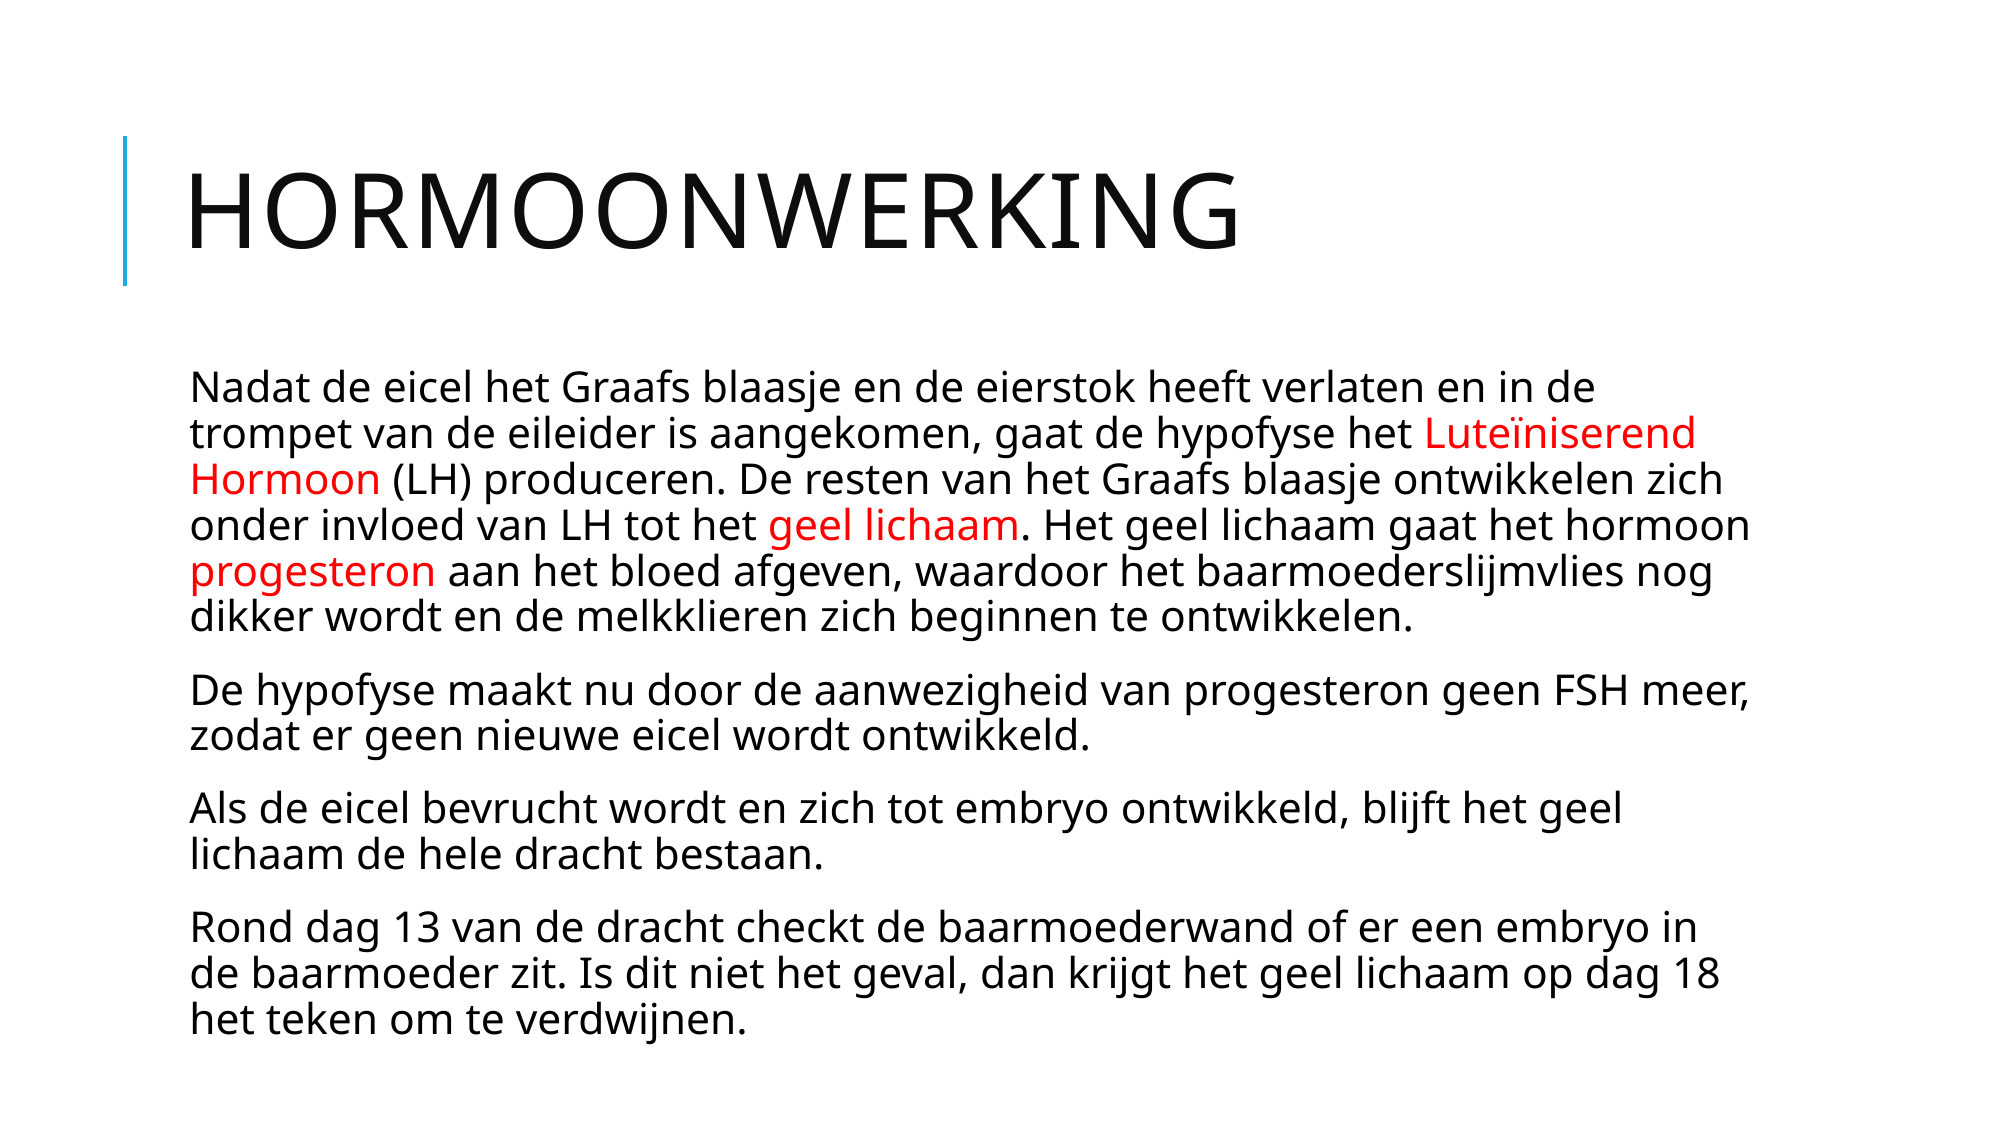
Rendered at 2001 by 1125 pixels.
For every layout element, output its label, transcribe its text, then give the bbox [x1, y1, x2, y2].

title Hormoonwerking [168, 96, 1763, 342]
list Nadat de eicel het Graafs blaasje en de eierstok heeft verlaten en in de trompet van de eileider is aangekomen, gaat de hypofyse het Luteïniserend Hormoon (LH) produceren. De resten van het Graafs blaasje ontwikkelen zich onder invloed van LH tot het geel lichaam. Het geel lichaam gaat het hormoon progesteron aan het bloed afgeven, waardoor het baarmoederslijmvlies nog dikker wordt en de melkklieren zich beginnen te ontwikkelen. De hypofyse maakt nu door de aanwezigheid van progesteron geen FSH meer, zodat er geen nieuwe eicel wordt ontwikkeld. Als de eicel bevrucht wordt en zich tot embryo ontwikkeld, blijft het geel lichaam de hele dracht bestaan. Rond dag 13 van de dracht checkt de baarmoederwand of er een embryo in de baarmoeder zit. Is dit niet het geval, dan krijgt het geel lichaam op dag 18 het teken om te verdwijnen. [168, 358, 1763, 1092]
